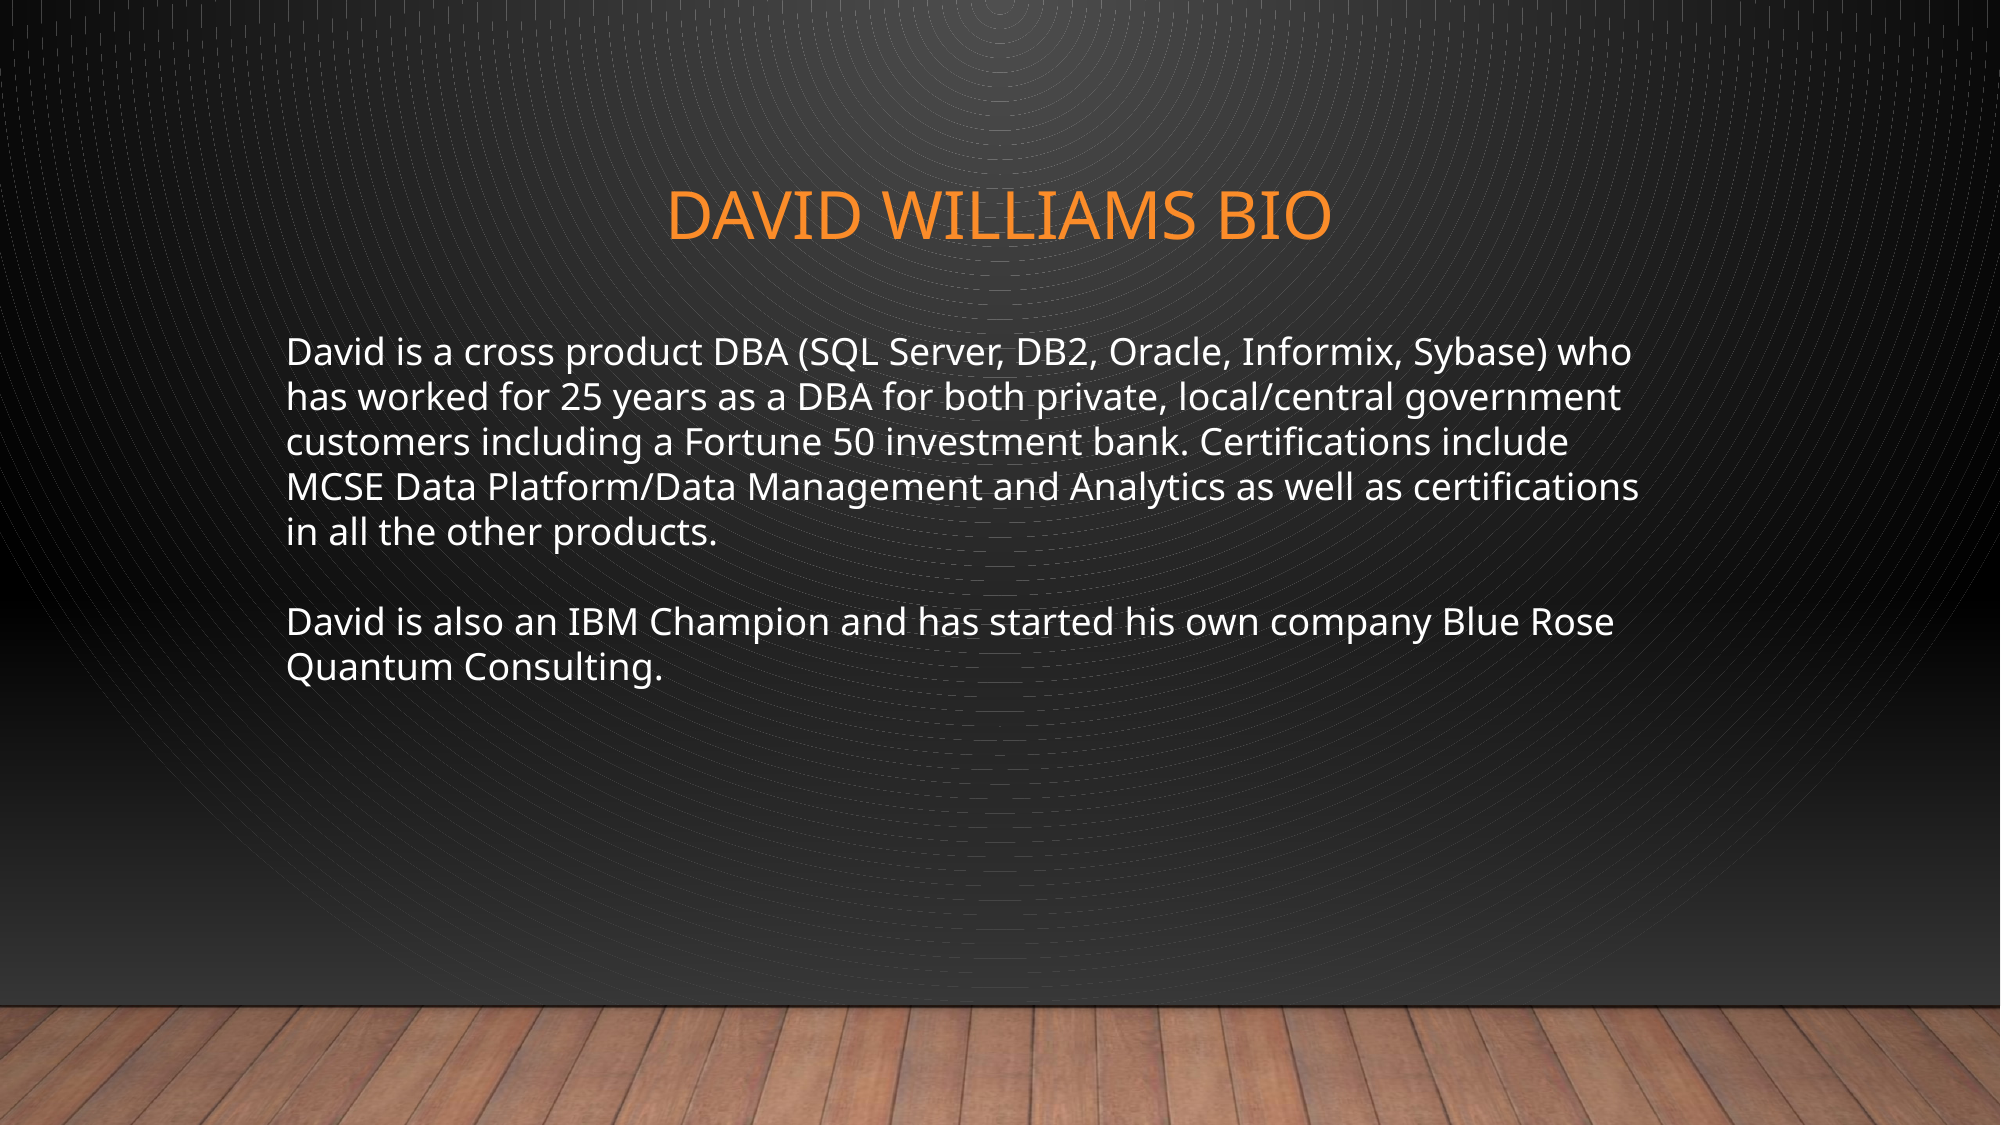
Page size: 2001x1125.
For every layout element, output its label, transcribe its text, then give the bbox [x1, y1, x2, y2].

picture [0, 1005, 2000, 1125]
text_box David is a cross product DBA (SQL Server, DB2, Oracle, Informix, Sybase) who has worked for 25 years as a DBA for both private, local/central government customers including a Fortune 50 investment bank. Certifications include MCSE Data Platform/Data Management and Analytics as well as certifications in all the other products. David is also an IBM Champion and has started his own company Blue Rose Quantum Consulting. [270, 320, 1693, 785]
title DAVID WILLIAMS BIO [238, 131, 1763, 305]
